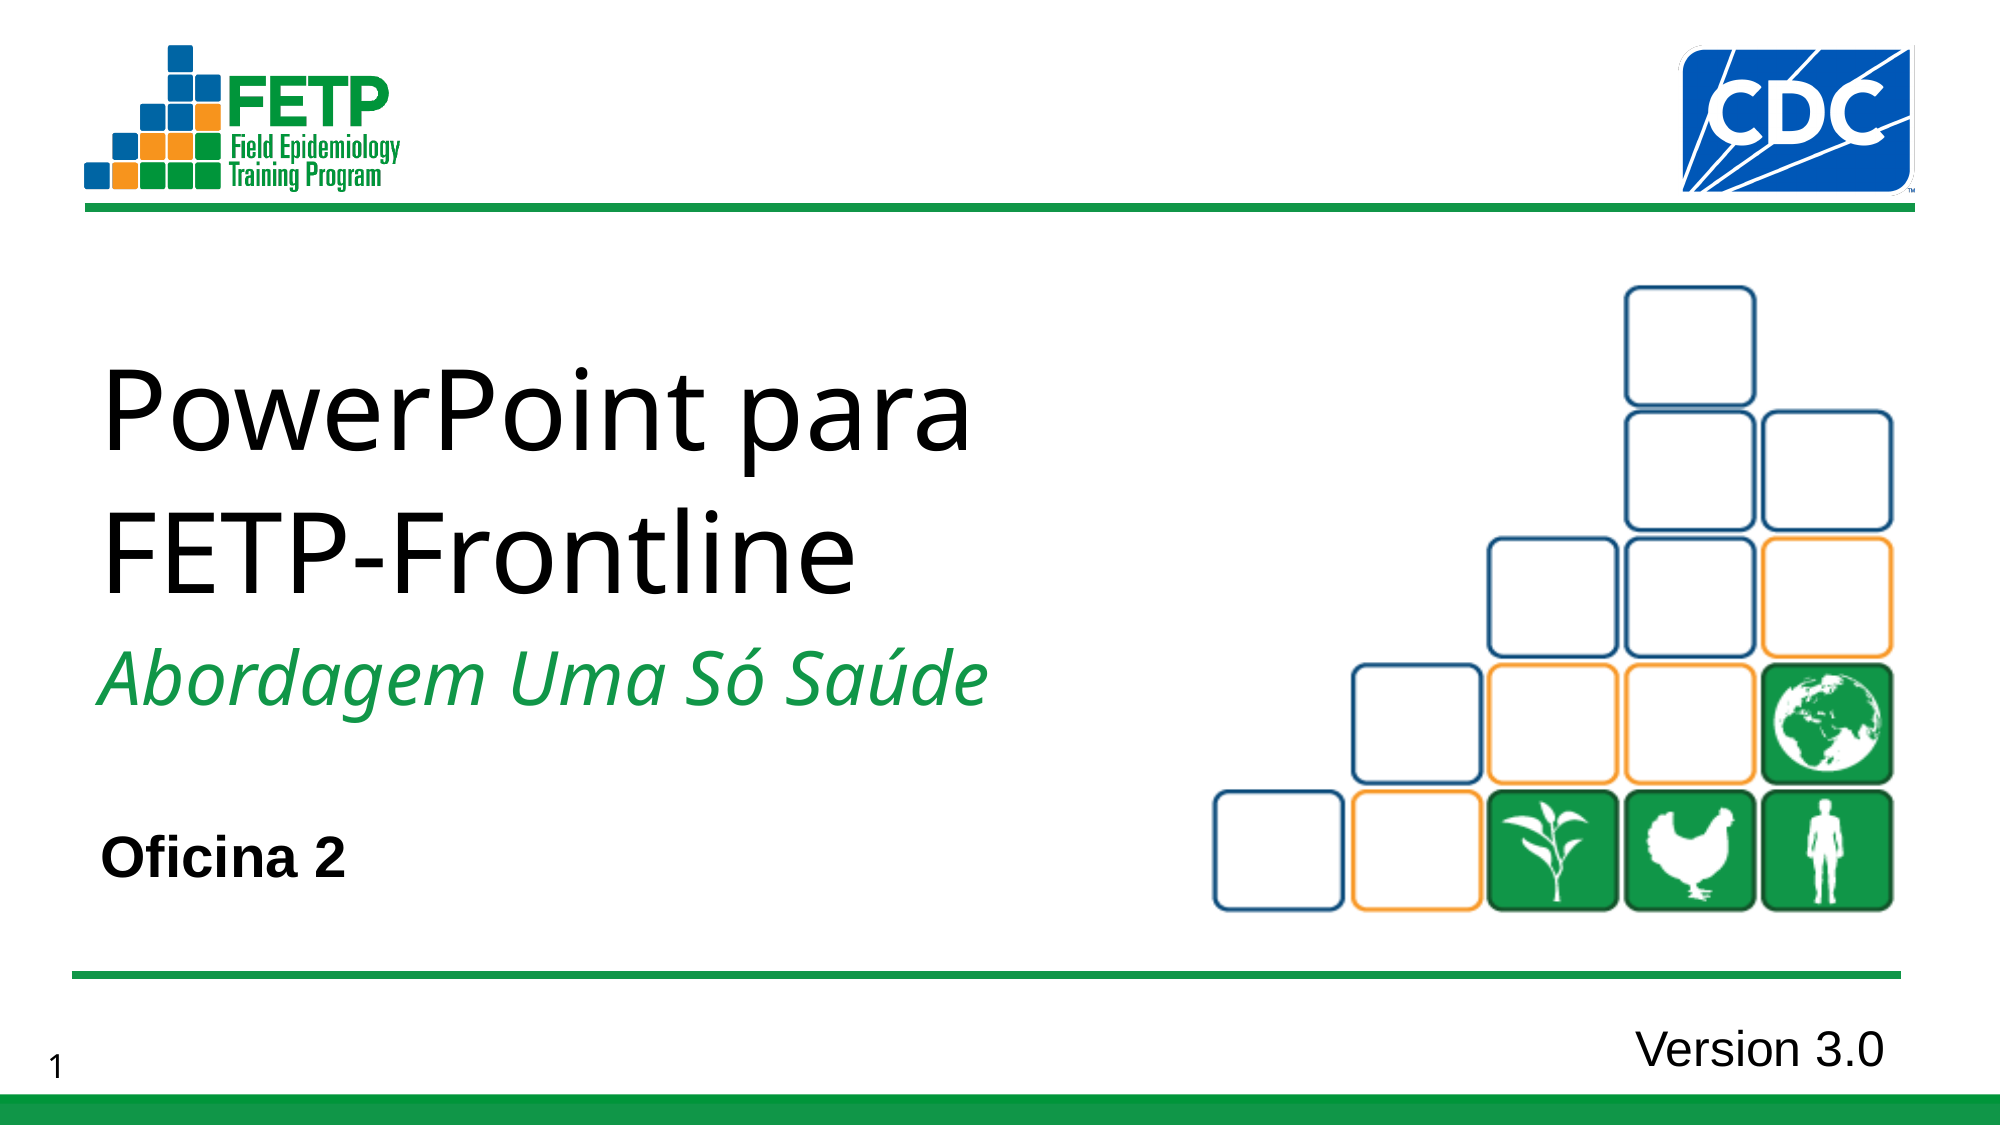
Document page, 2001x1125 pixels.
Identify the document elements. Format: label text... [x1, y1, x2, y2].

list PowerPoint para FETP-Frontline [84, 346, 1333, 607]
list Oficina 2 [85, 812, 574, 898]
picture [1678, 45, 1915, 196]
picture [84, 45, 400, 192]
picture [1186, 254, 1915, 928]
